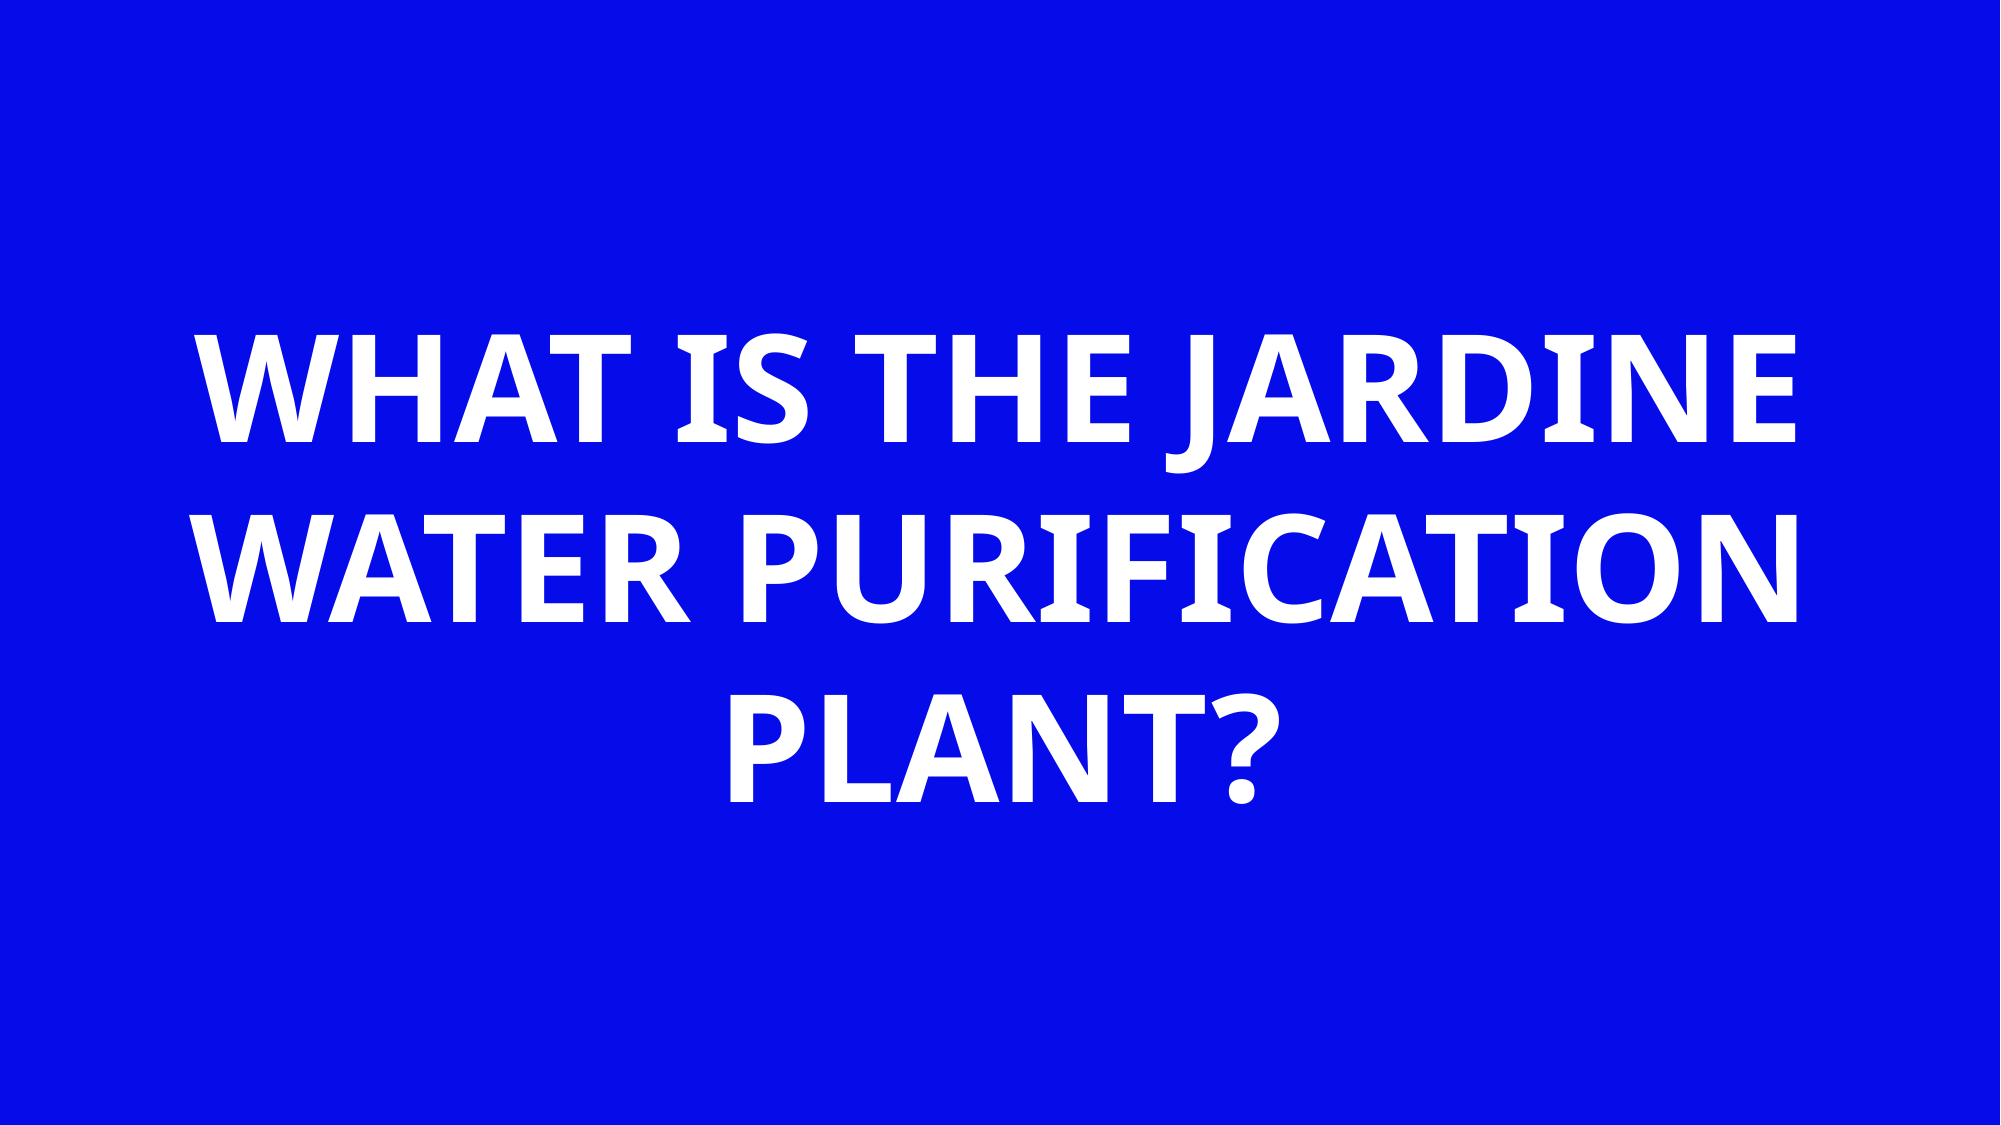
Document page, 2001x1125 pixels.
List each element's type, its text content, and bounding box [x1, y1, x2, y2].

text_box WHAT IS THE JARDINE WATER PURIFICATION PLANT? [0, 0, 2000, 1125]
